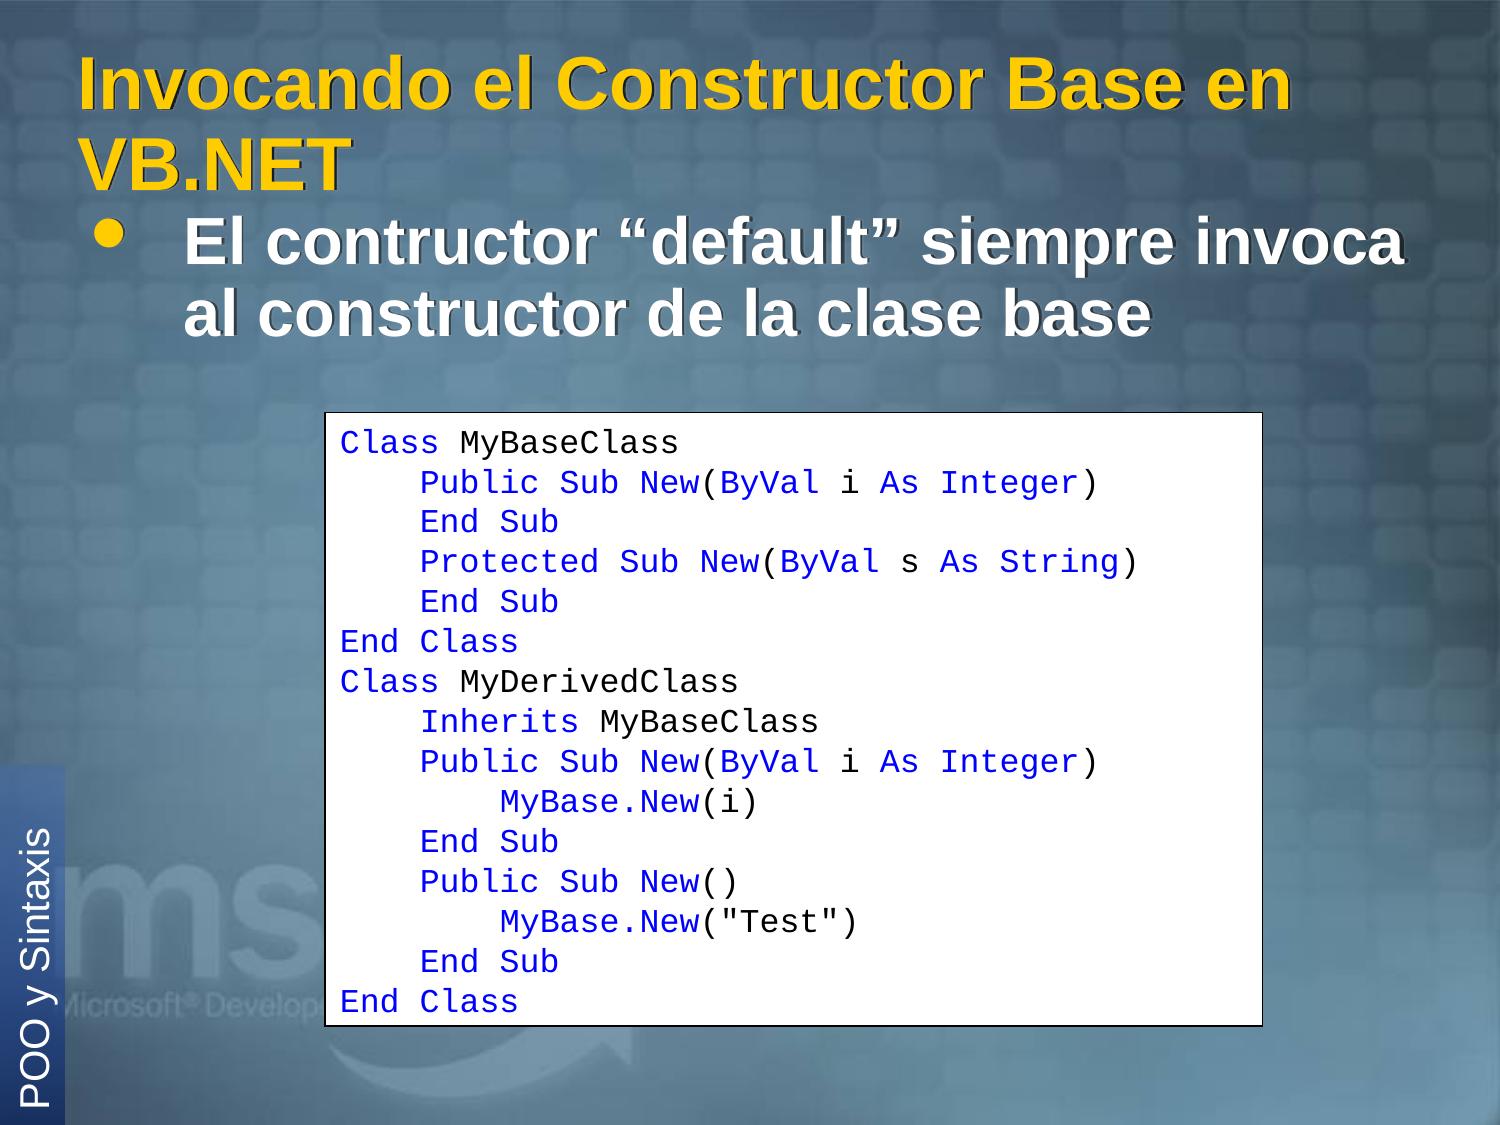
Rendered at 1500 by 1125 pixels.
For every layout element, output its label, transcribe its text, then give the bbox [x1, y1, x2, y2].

title Invocando el Constructor Base en VB.NET [62, 37, 1440, 215]
list El contructor “default” siempre invoca al constructor de la clase base [75, 200, 1425, 359]
text_box POO y Sintaxis [0, 765, 65, 1125]
picture [0, 0, 1500, 1125]
text_box Class MyBaseClass Public Sub New(ByVal i As Integer) End Sub Protected Sub New(ByVal s As String) End Sub End Class Class MyDerivedClass Inherits MyBaseClass Public Sub New(ByVal i As Integer) MyBase.New(i) End Sub Public Sub New() MyBase.New("Test") End Sub End Class [324, 412, 1263, 1026]
